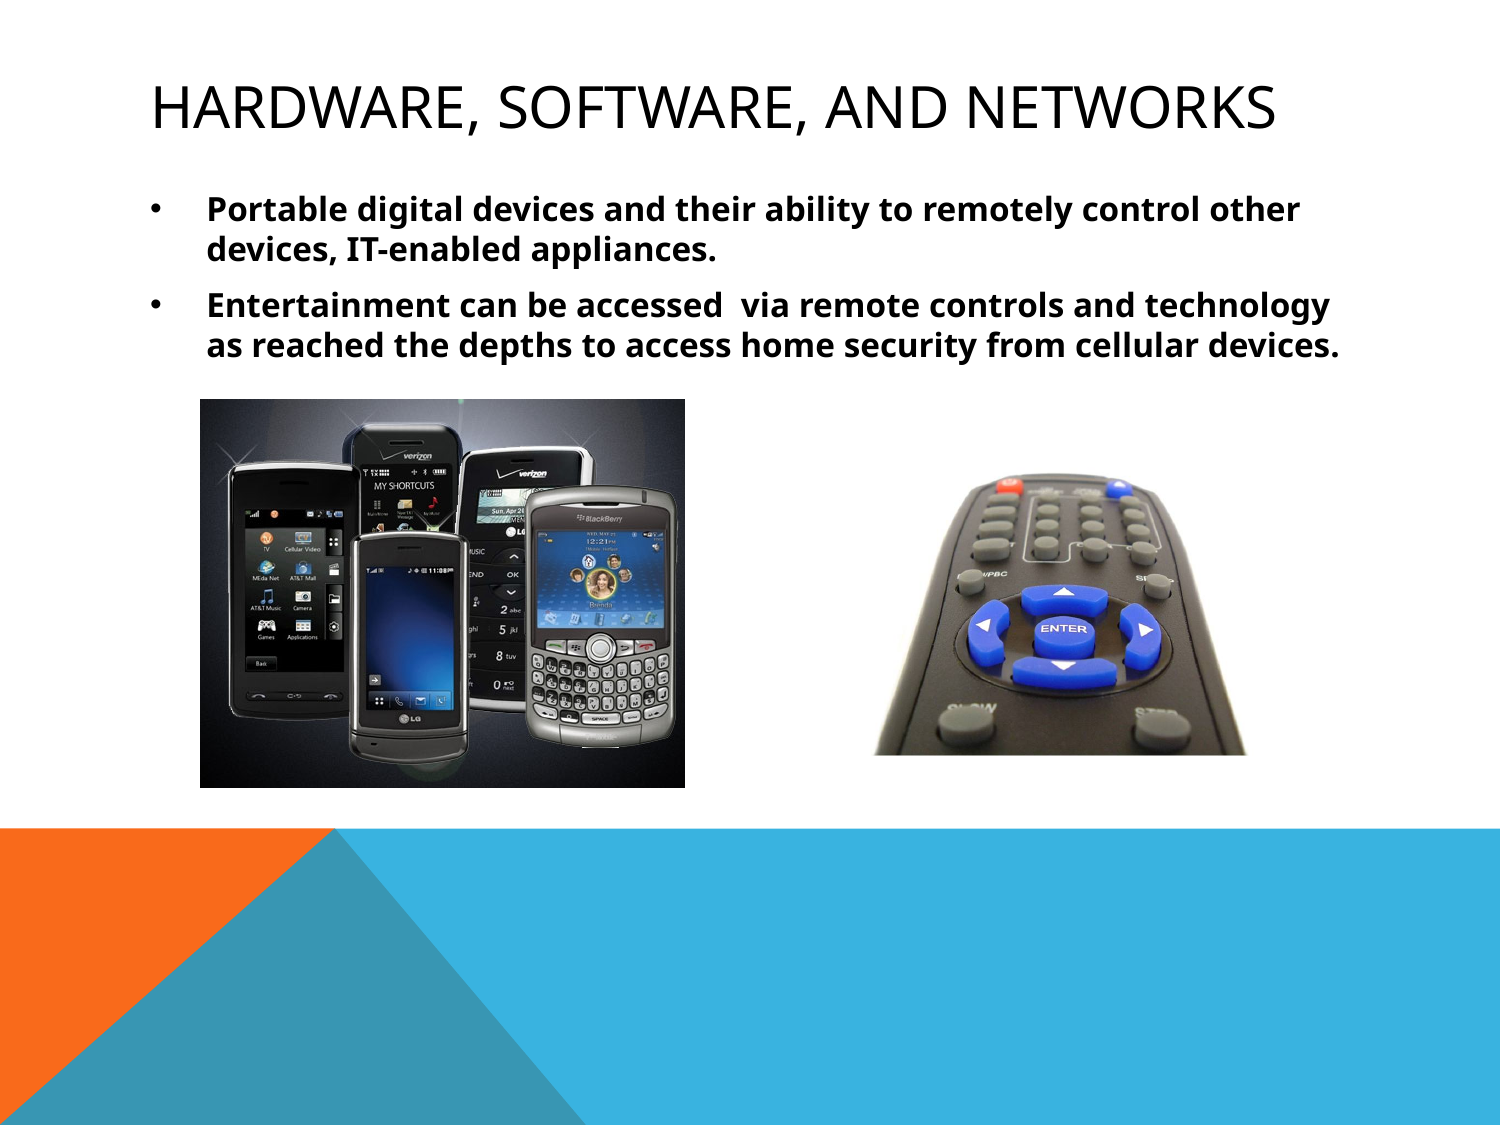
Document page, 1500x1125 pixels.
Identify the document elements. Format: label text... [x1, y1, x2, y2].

picture [849, 431, 1281, 756]
title Hardware, software, and networks [135, 60, 1369, 150]
picture [199, 399, 685, 788]
list Portable digital devices and their ability to remotely control other devices, IT-enabled appliances. Entertainment can be accessed via remote controls and technology as reached the depths to access home security from cellular devices. [135, 180, 1369, 768]
